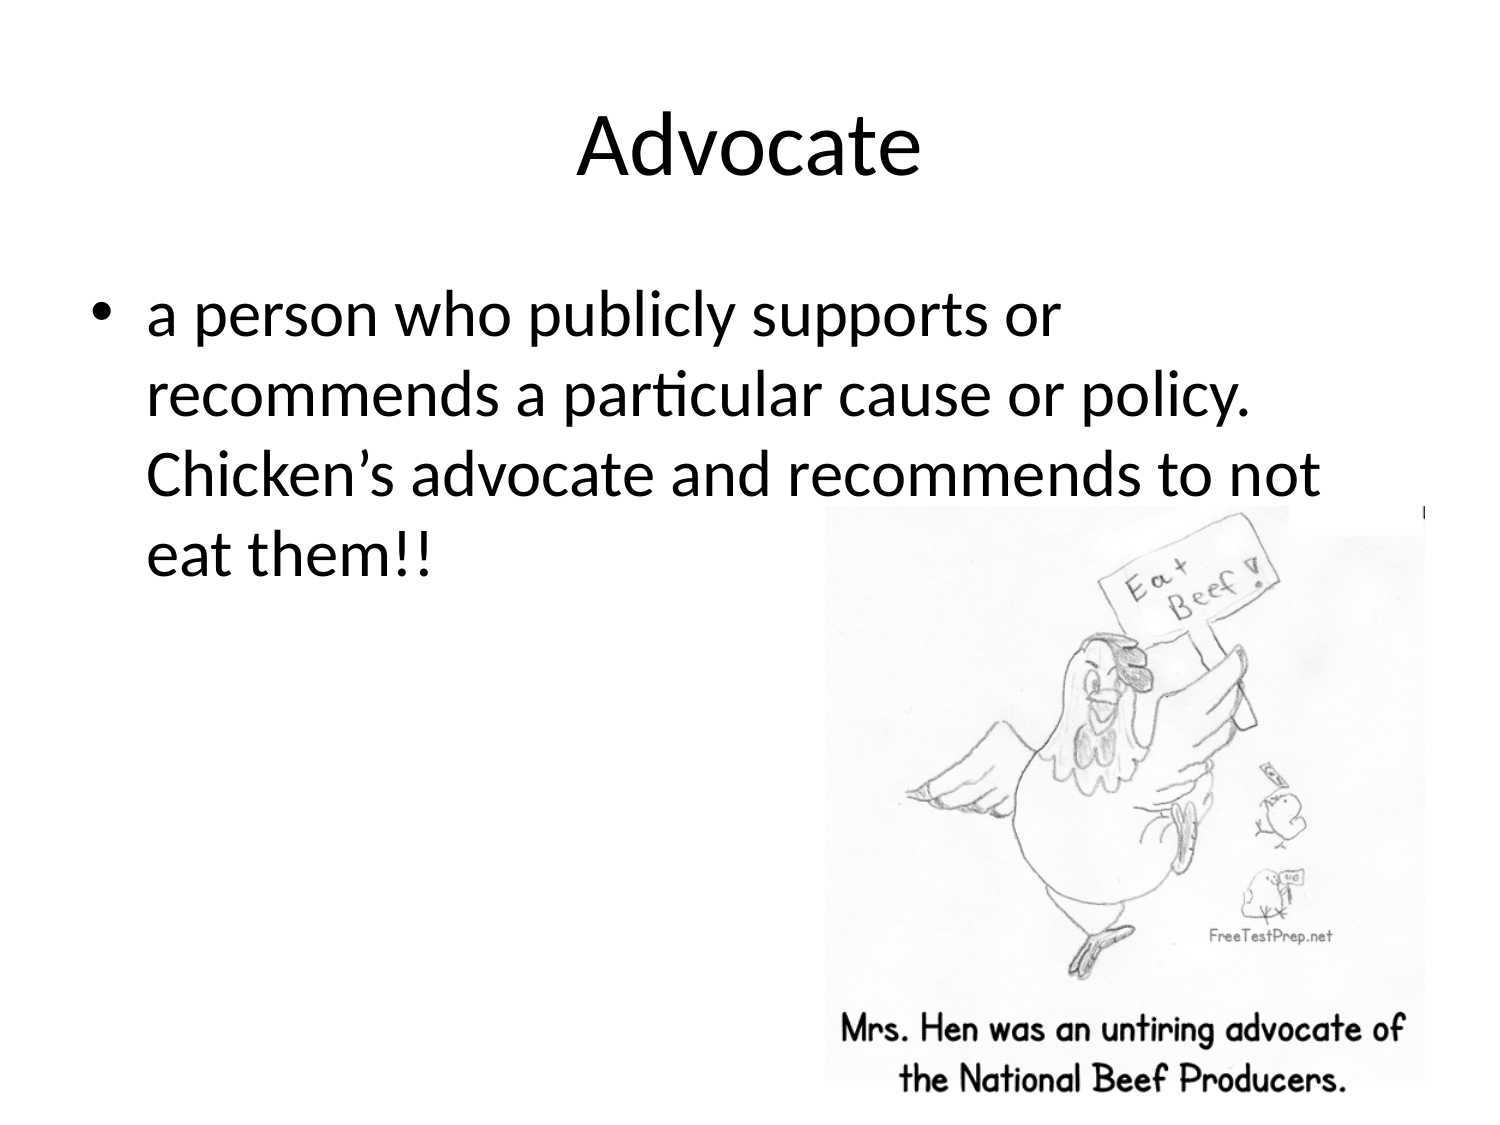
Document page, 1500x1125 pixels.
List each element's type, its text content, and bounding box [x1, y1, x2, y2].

list a person who publicly supports or recommends a particular cause or policy. Chicken’s advocate and recommends to not eat them!! [75, 262, 1425, 1005]
picture [824, 506, 1426, 1125]
title Advocate [75, 45, 1425, 233]
